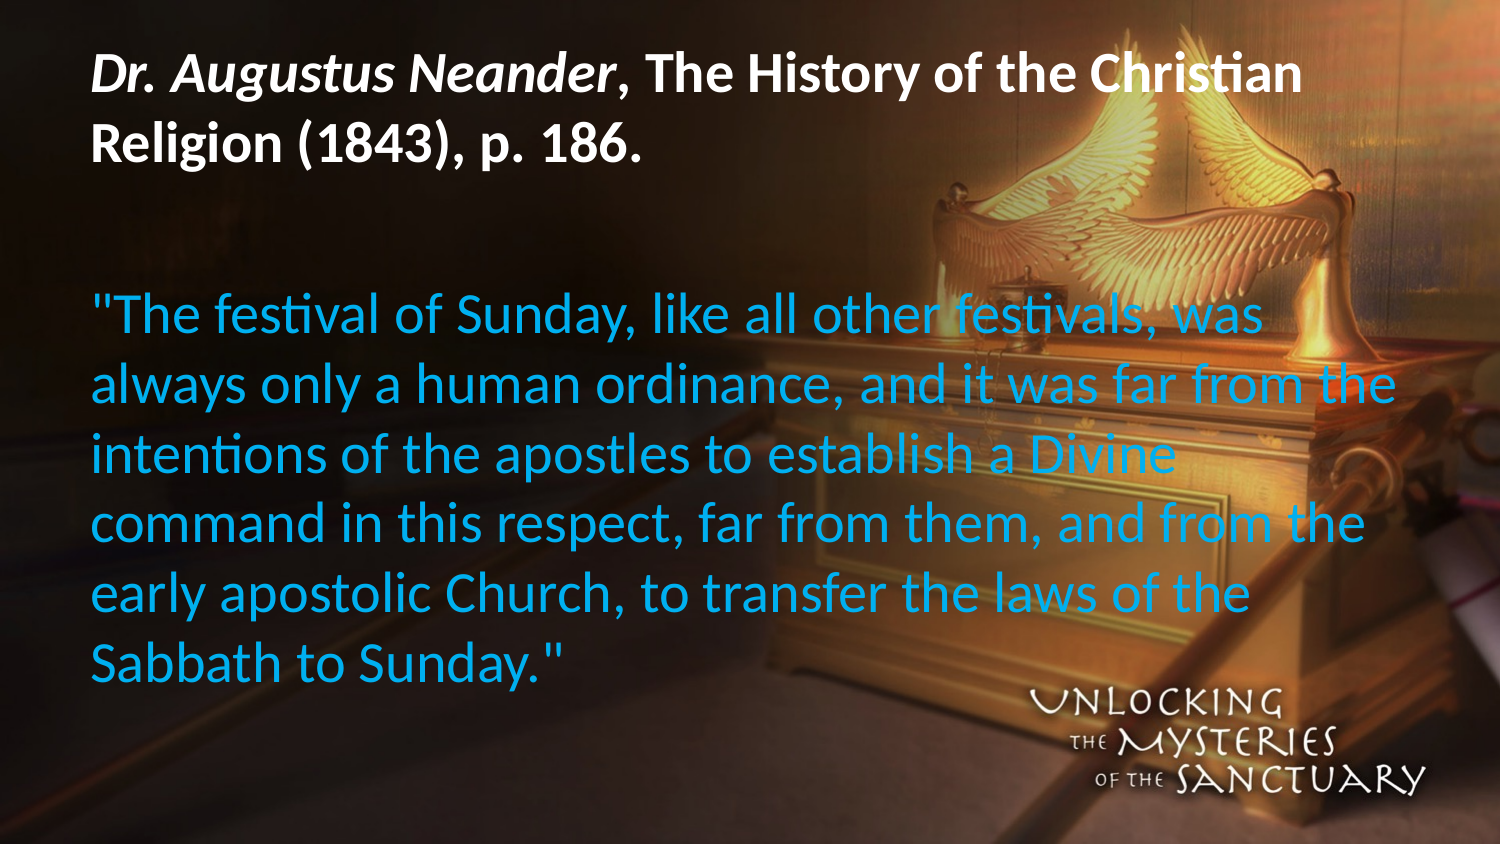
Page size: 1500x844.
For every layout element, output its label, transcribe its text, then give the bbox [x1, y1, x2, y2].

title Dr. Augustus Neander, The History of the Christian Religion (1843), p. 186. [75, 33, 1425, 175]
picture [0, 0, 1500, 844]
list "The festival of Sunday, like all other festivals, was always only a human ordinance, and it was far from the intentions of the apostles to establish a Divine command in this respect, far from them, and from the early apostolic Church, to transfer the laws of the Sabbath to Sunday." [75, 267, 1425, 754]
